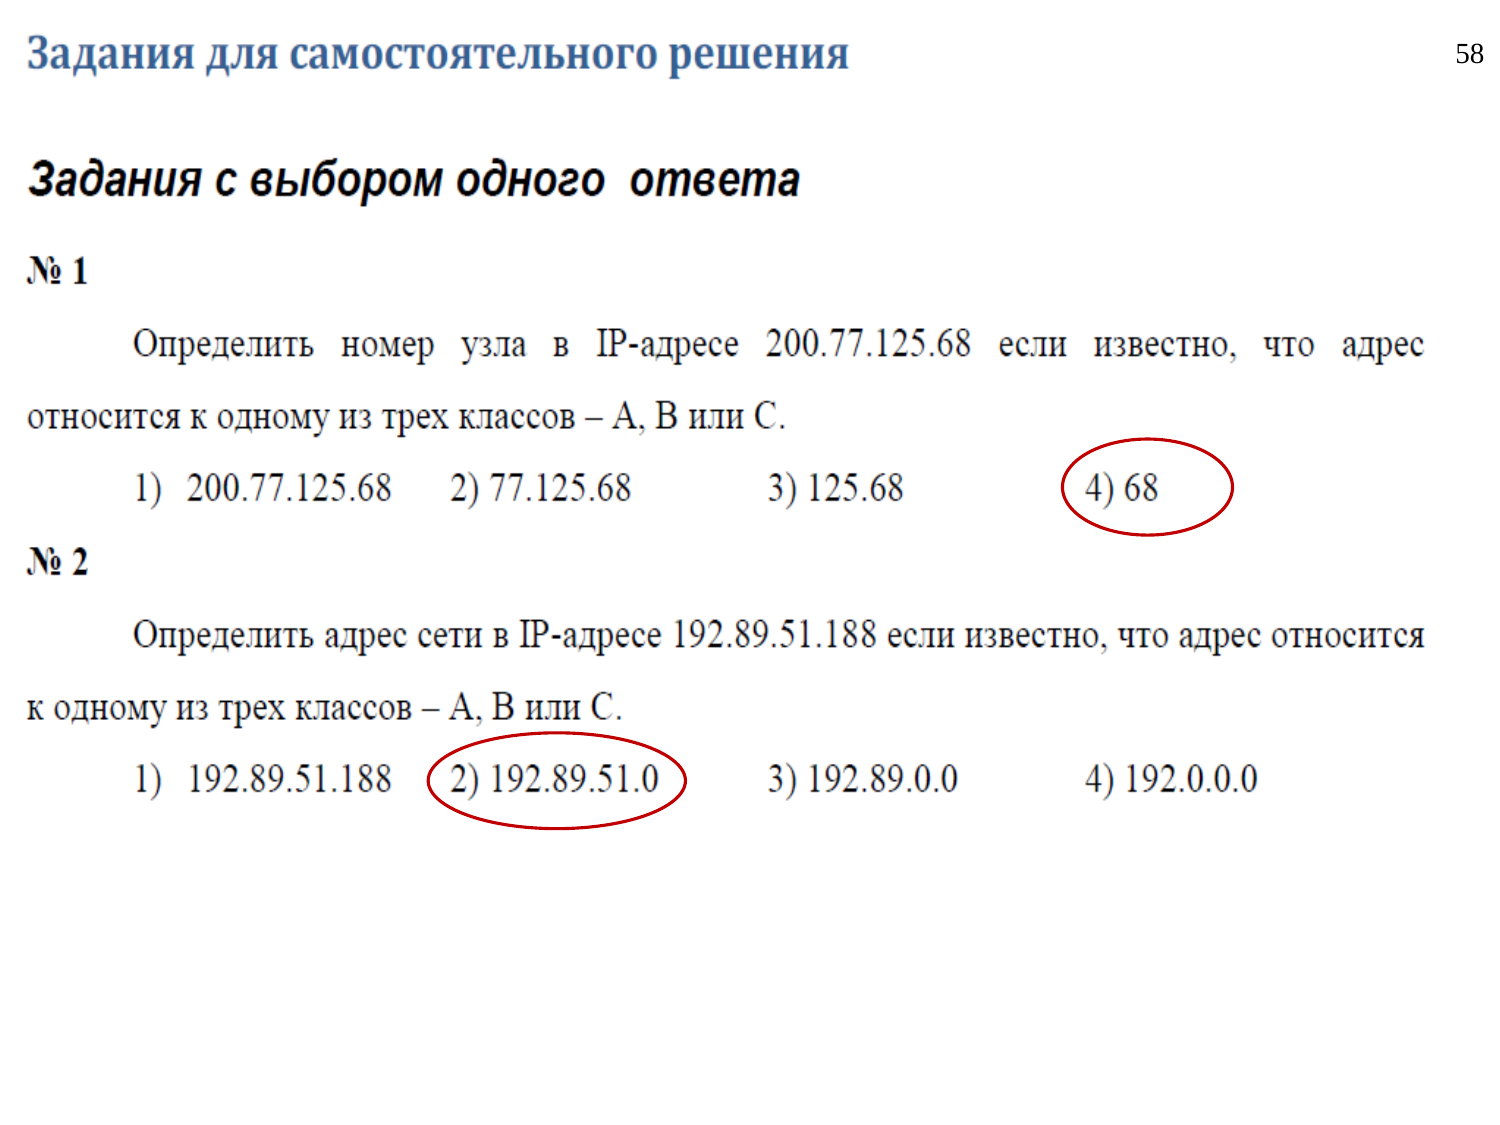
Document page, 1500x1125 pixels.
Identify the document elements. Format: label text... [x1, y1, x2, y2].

slide_number 58 [1445, 26, 1500, 105]
picture [0, 19, 1442, 837]
